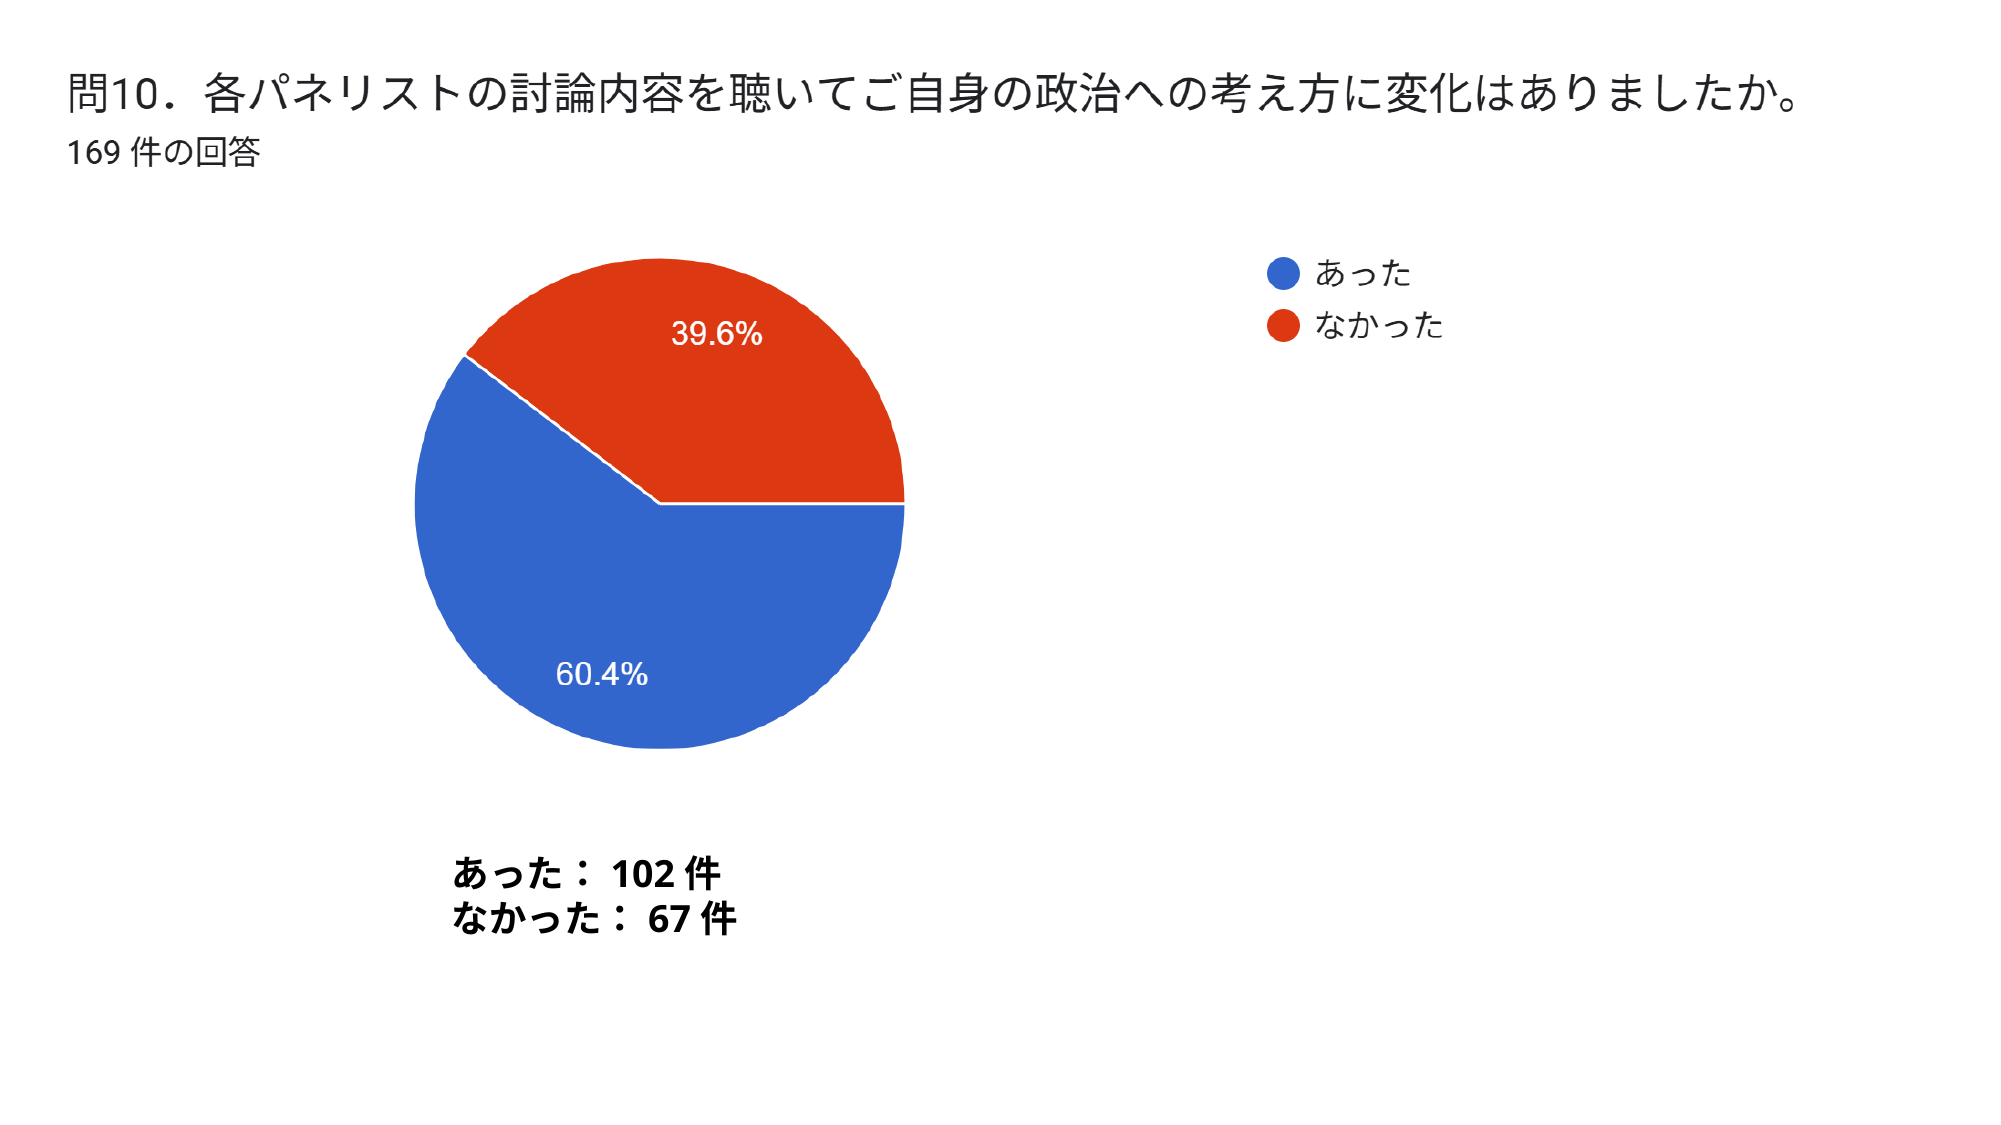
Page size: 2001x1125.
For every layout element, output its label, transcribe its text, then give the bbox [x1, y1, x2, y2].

text_box あった：102件 なかった：67件 [436, 844, 1350, 948]
picture [0, 0, 2000, 844]
